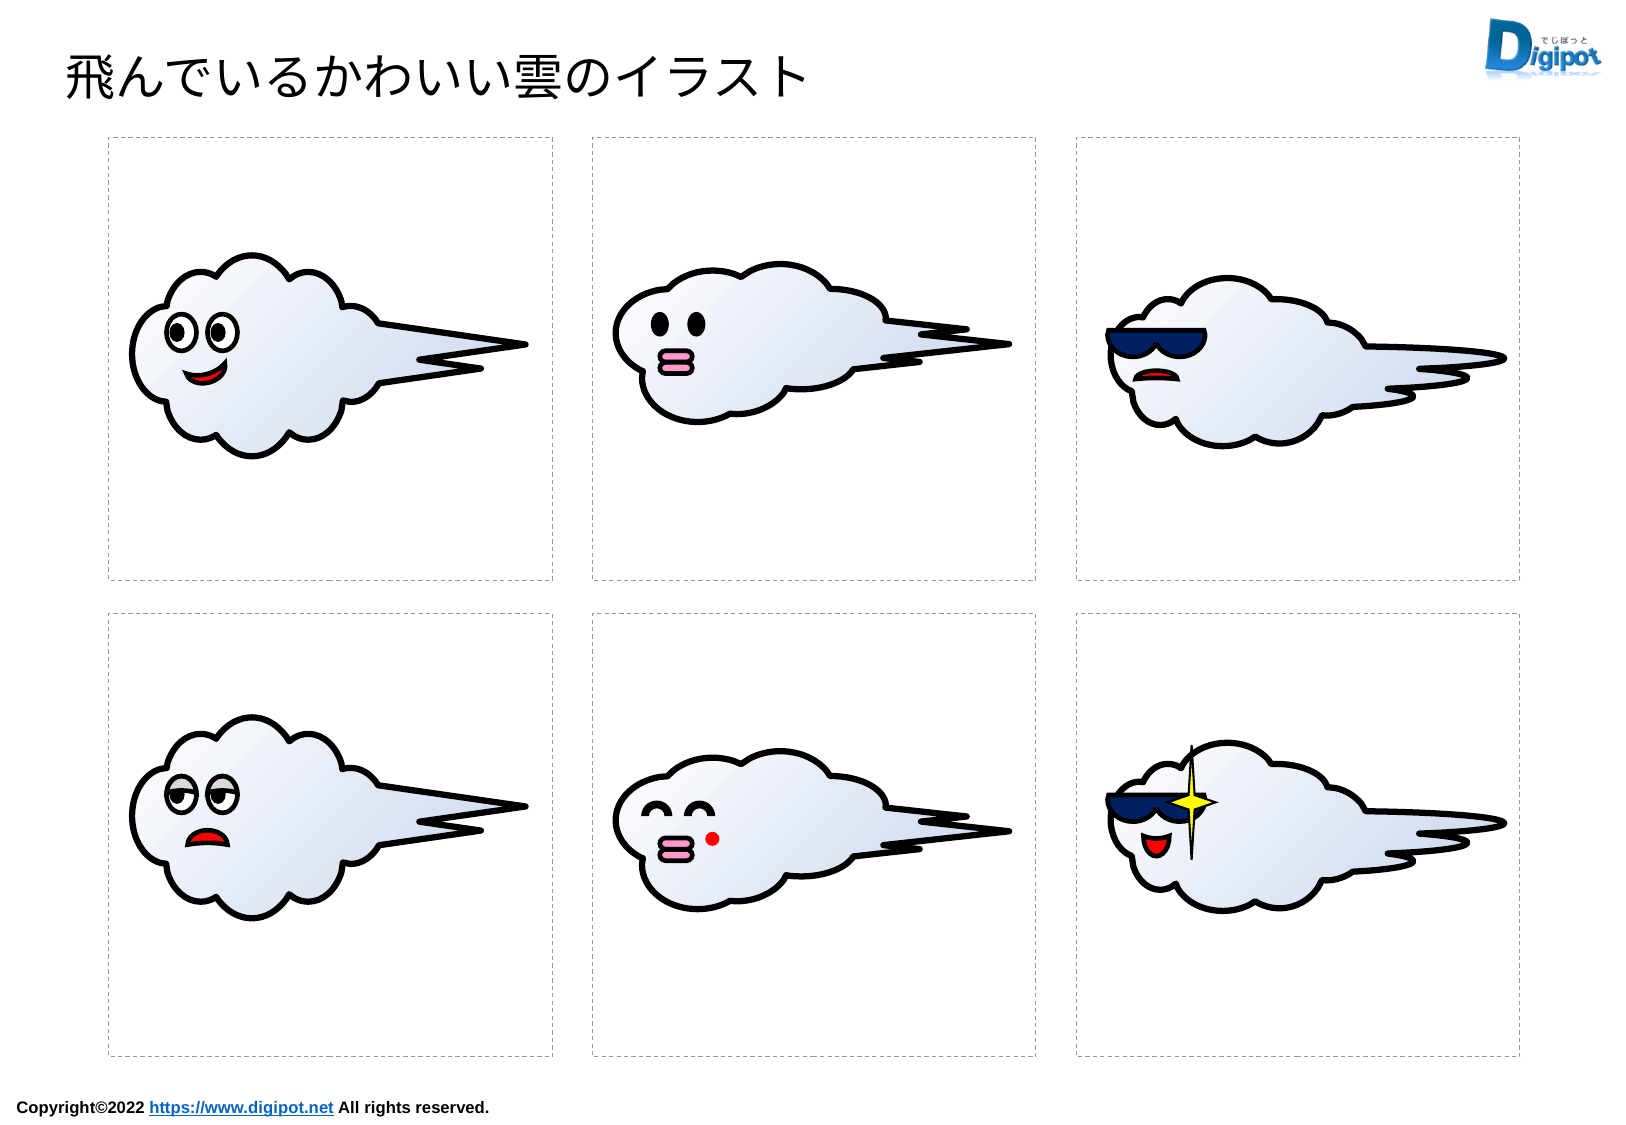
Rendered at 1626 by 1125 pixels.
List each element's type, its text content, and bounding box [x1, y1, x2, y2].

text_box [1107, 742, 1505, 911]
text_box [1107, 277, 1505, 447]
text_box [132, 255, 526, 457]
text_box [615, 264, 1010, 422]
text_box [132, 717, 526, 919]
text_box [615, 751, 1010, 910]
picture [1485, 18, 1602, 82]
text_box 飛んでいるかわいい雲のイラスト [50, 38, 828, 113]
